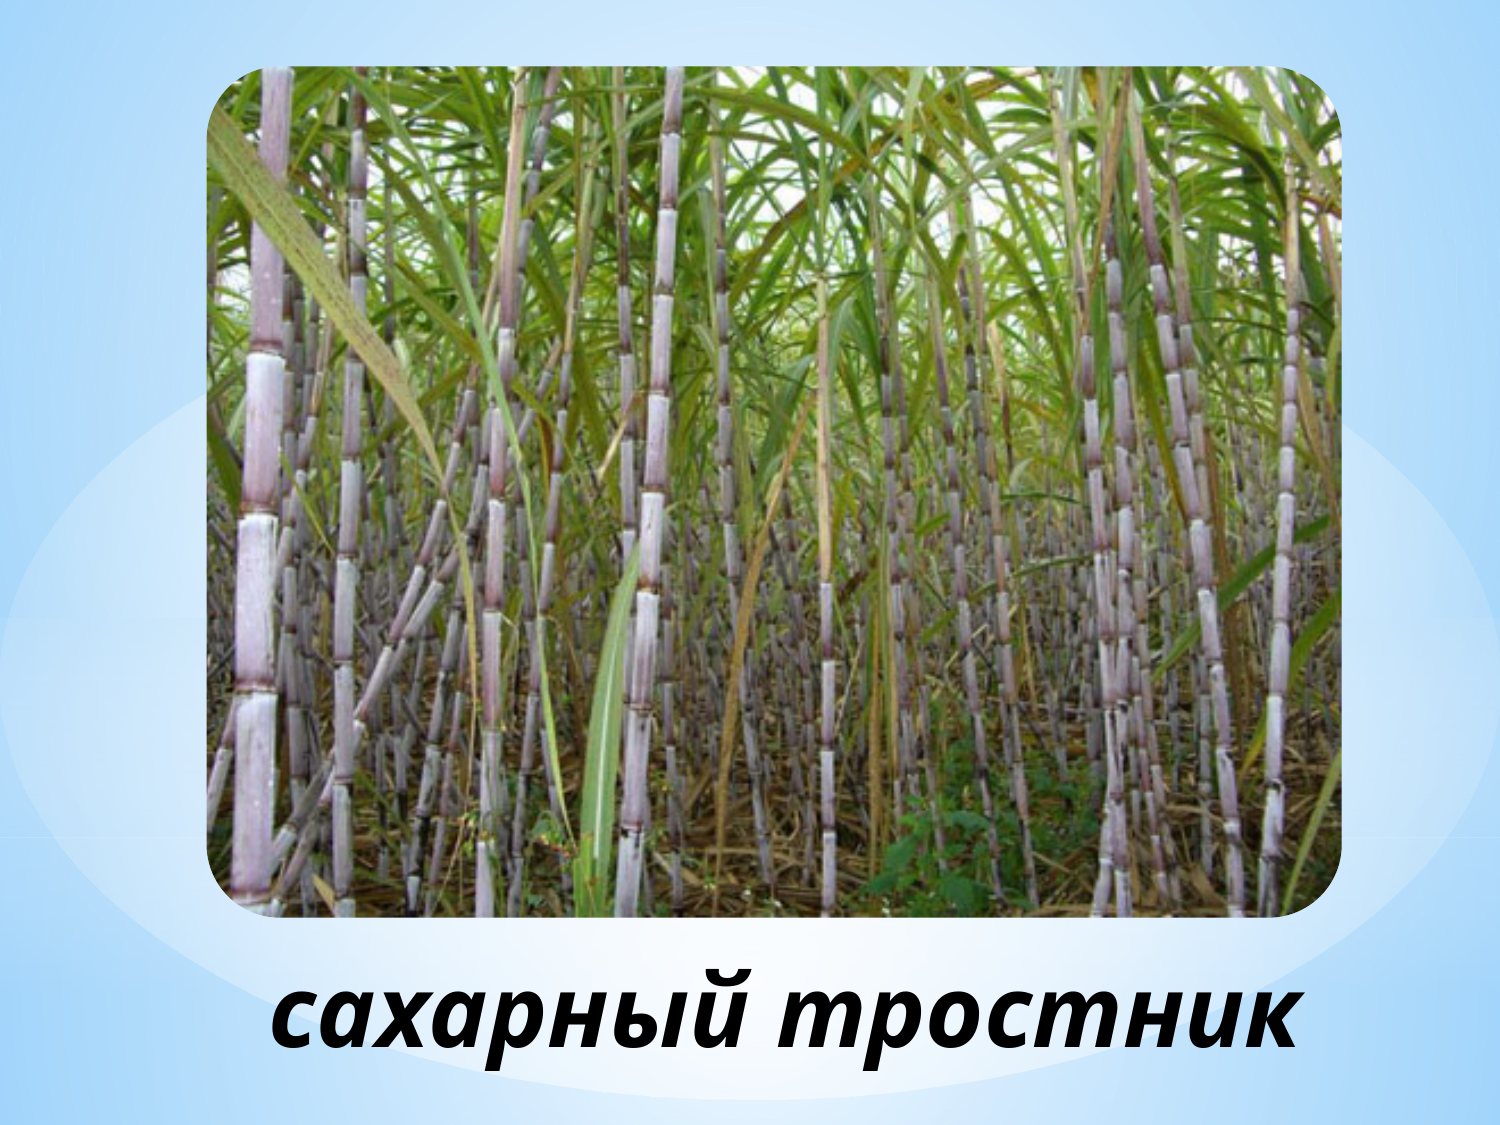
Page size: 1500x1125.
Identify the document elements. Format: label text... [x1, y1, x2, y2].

text_box сахарный тростник [230, 940, 1342, 1076]
picture [206, 66, 1342, 918]
